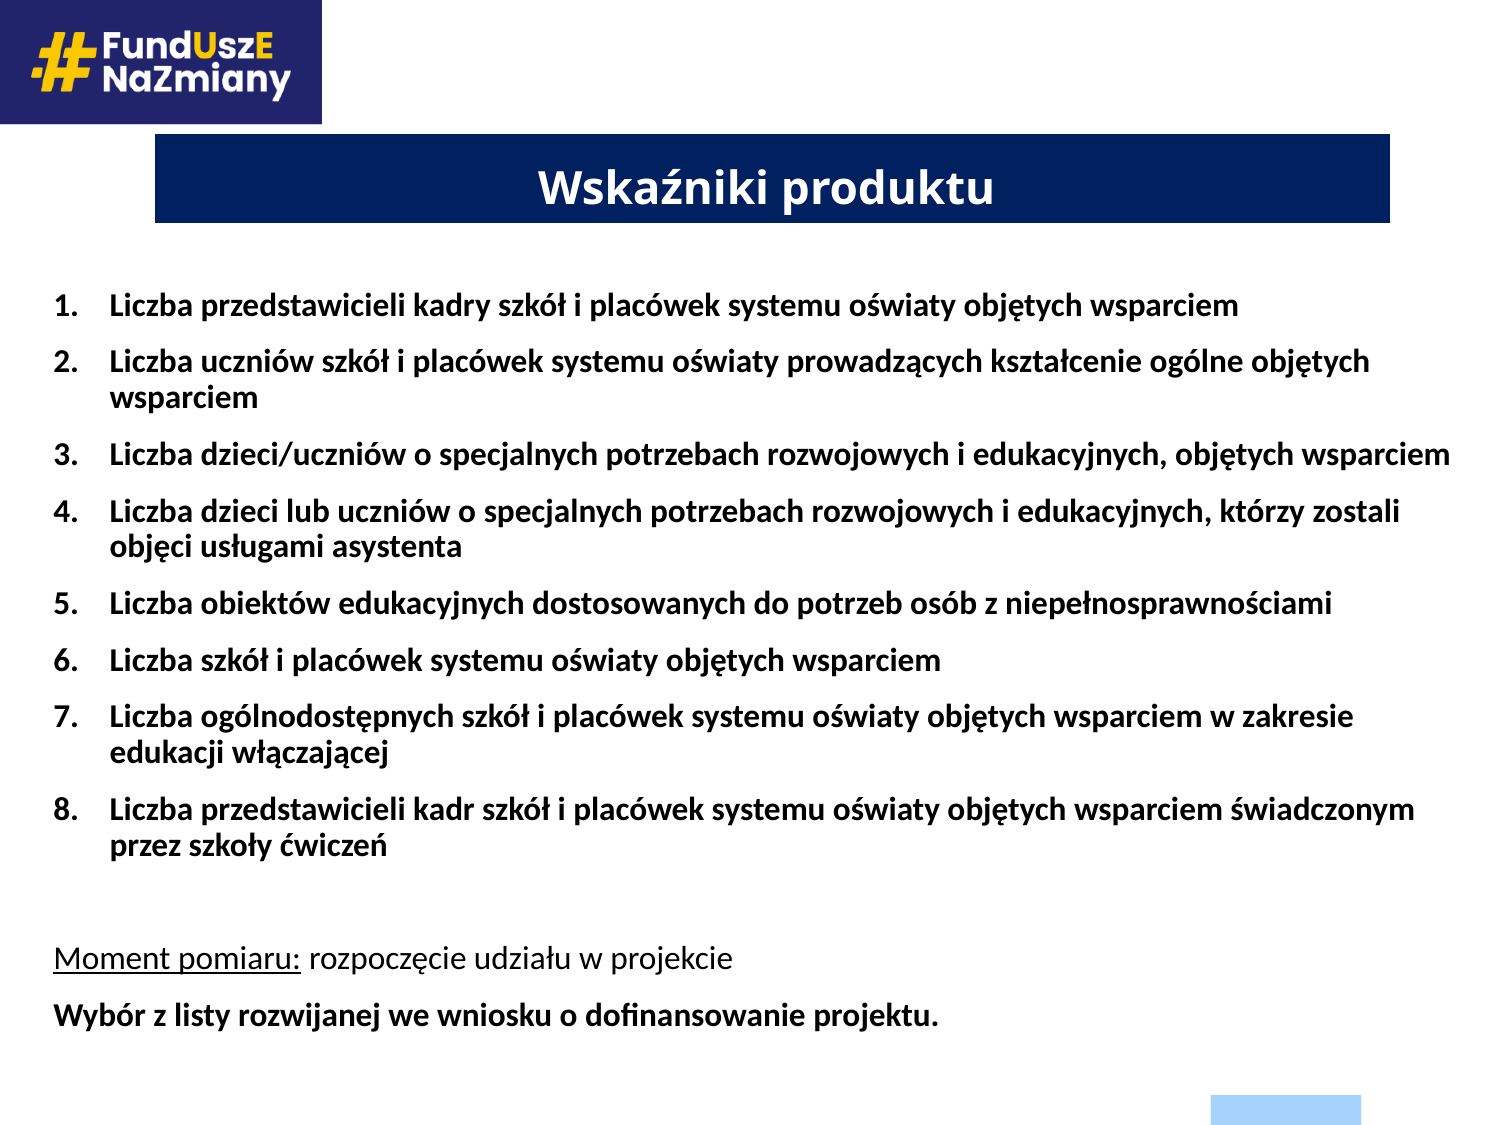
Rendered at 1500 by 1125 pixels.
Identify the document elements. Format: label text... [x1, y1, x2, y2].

picture [0, 0, 1500, 1125]
list Liczba przedstawicieli kadry szkół i placówek systemu oświaty objętych wsparciem Liczba uczniów szkół i placówek systemu oświaty prowadzących kształcenie ogólne objętych wsparciem Liczba dzieci/uczniów o specjalnych potrzebach rozwojowych i edukacyjnych, objętych wsparciem Liczba dzieci lub uczniów o specjalnych potrzebach rozwojowych i edukacyjnych, którzy zostali objęci usługami asystenta Liczba obiektów edukacyjnych dostosowanych do potrzeb osób z niepełnosprawnościami Liczba szkół i placówek systemu oświaty objętych wsparciem Liczba ogólnodostępnych szkół i placówek systemu oświaty objętych wsparciem w zakresie edukacji włączającej Liczba przedstawicieli kadr szkół i placówek systemu oświaty objętych wsparciem świadczonym przez szkoły ćwiczeń Moment pomiaru: rozpoczęcie udziału w projekcie Wybór z listy rozwijanej we wniosku o dofinansowanie projektu. [38, 279, 1477, 1067]
text_box Wskaźniki produktu [155, 134, 1390, 223]
